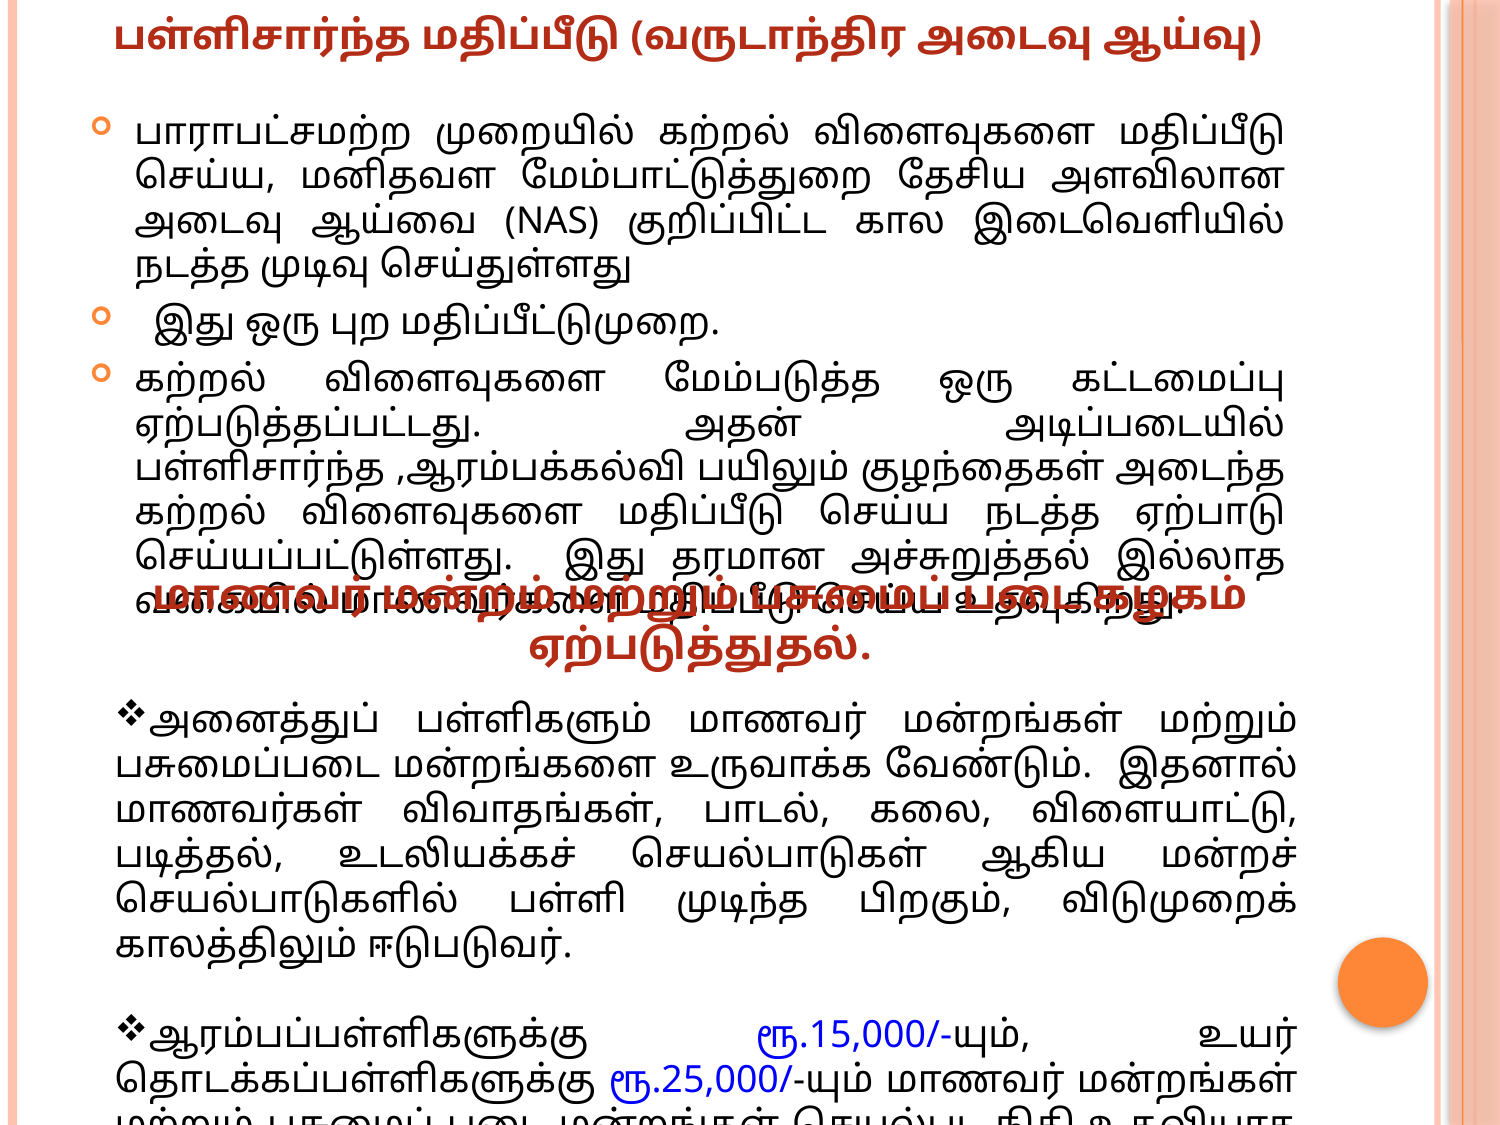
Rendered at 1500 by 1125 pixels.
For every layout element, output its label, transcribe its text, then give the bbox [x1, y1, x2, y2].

text_box அனைத்துப் பள்ளிகளும் மாணவர் மன்றங்கள் மற்றும் பசுமைப்படை மன்றங்களை உருவாக்க வேண்டும். இதனால் மாணவர்கள் விவாதங்கள், பாடல், கலை, விளையாட்டு, படித்தல், உடலியக்கச் செயல்பாடுகள் ஆகிய மன்றச் செயல்பாடுகளில் பள்ளி முடிந்த பிறகும், விடுமுறைக் காலத்திலும் ஈடுபடுவர். ஆரம்பப்பள்ளிகளுக்கு ரூ.15,000/-யும், உயர் தொடக்கப்பள்ளிகளுக்கு ரூ.25,000/-யும் மாணவர் மன்றங்கள் மற்றும் பசுமைப் படை மன்றங்கள் செயல்பட நிதி உதவியாக வழங்கப்படுகிறது. [99, 687, 1313, 1125]
text_box மாணவர் மன்றம் மற்றும் பசுமைப் படை கழகம் ஏற்படுத்துதல். [87, 624, 1313, 725]
title பள்ளிசார்ந்த மதிப்பீடு (வருடாந்திர அடைவு ஆய்வு) [75, 0, 1300, 99]
list பாராபட்சமற்ற முறையில் கற்றல் விளைவுகளை மதிப்பீடு செய்ய, மனிதவள மேம்பாட்டுத்துறை தேசிய அளவிலான அடைவு ஆய்வை (NAS) குறிப்பிட்ட கால இடைவெளியில் நடத்த முடிவு செய்துள்ளது இது ஒரு புற மதிப்பீட்டுமுறை. கற்றல் விளைவுகளை மேம்படுத்த ஒரு கட்டமைப்பு ஏற்படுத்தப்பட்டது. அதன் அடிப்படையில் பள்ளிசார்ந்த ,ஆரம்பக்கல்வி பயிலும் குழந்தைகள் அடைந்த கற்றல் விளைவுகளை மதிப்பீடு செய்ய நடத்த ஏற்பாடு செய்யப்பட்டுள்ளது. இது தரமான அச்சுறுத்தல் இல்லாத வகையில் மாணவர்களை மதிப்பீடு செய்ய உதவுகிறது. [75, 99, 1300, 638]
